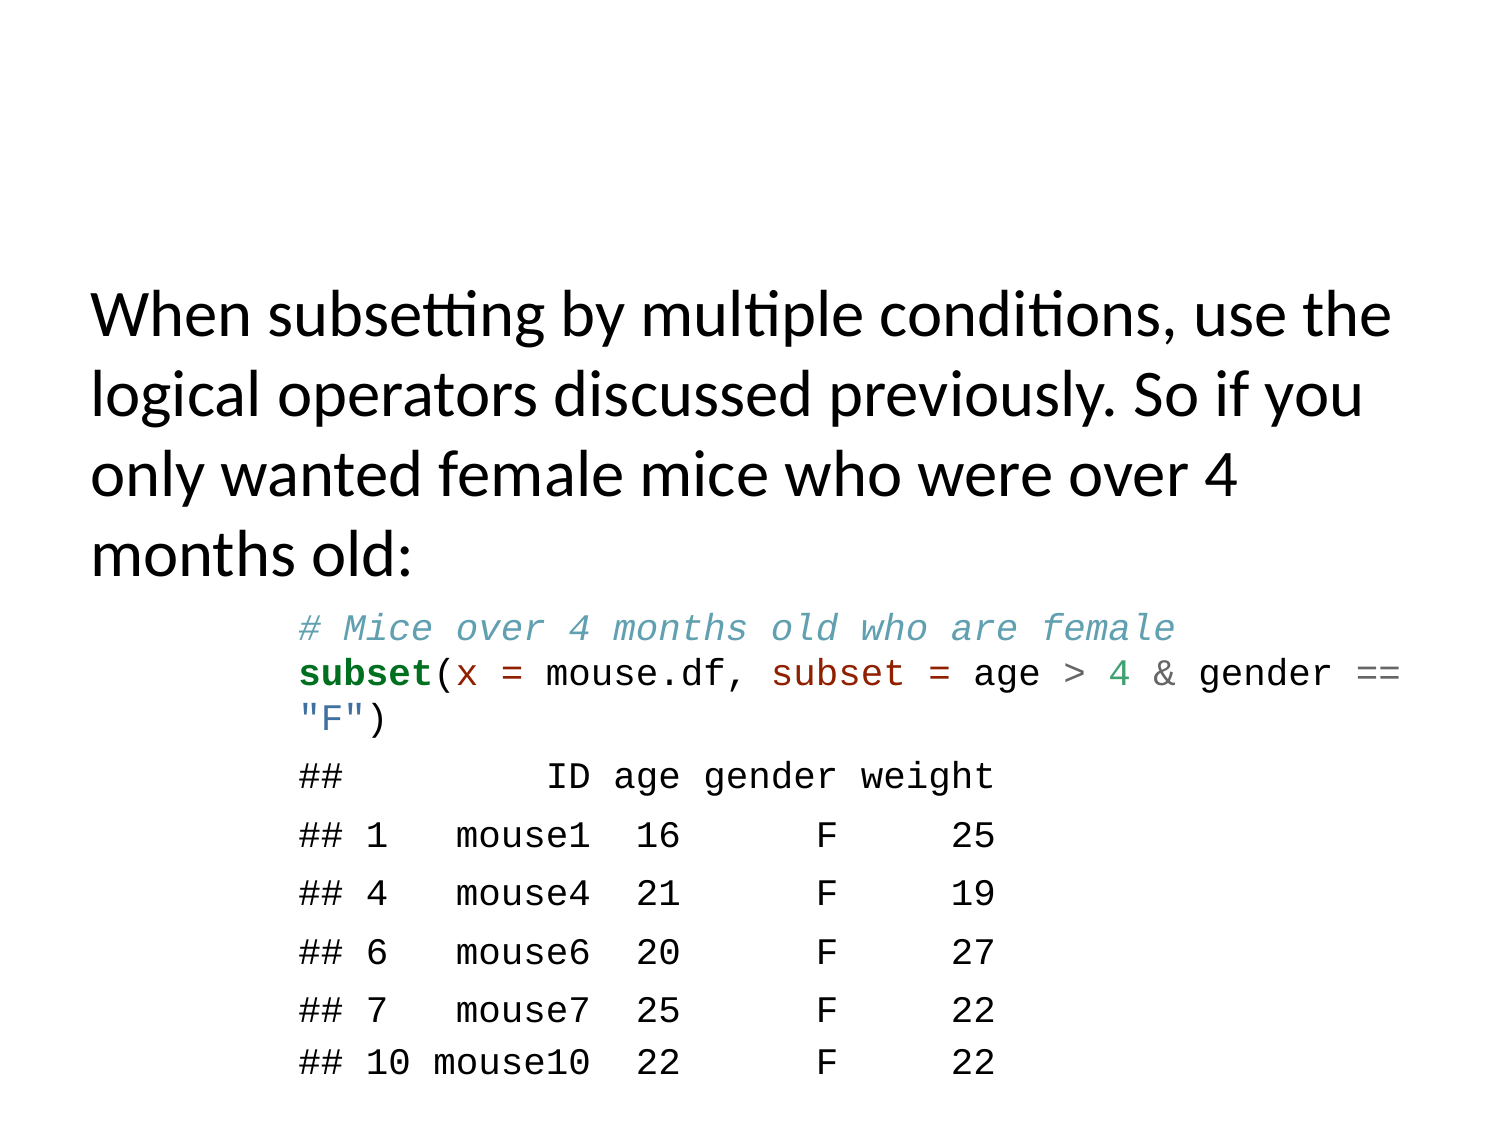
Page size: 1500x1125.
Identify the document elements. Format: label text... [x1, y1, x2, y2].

list When subsetting by multiple conditions, use the logical operators discussed previously. So if you only wanted female mice who were over 4 months old: # Mice over 4 months old who are female subset(x = mouse.df, subset = age > 4 & gender == "F") ## ID age gender weight ## 1 mouse1 16 F 25 ## 4 mouse4 21 F 19 ## 6 mouse6 20 F 27 ## 7 mouse7 25 F 22 ## 10 mouse10 22 F 22 [75, 262, 1425, 1005]
